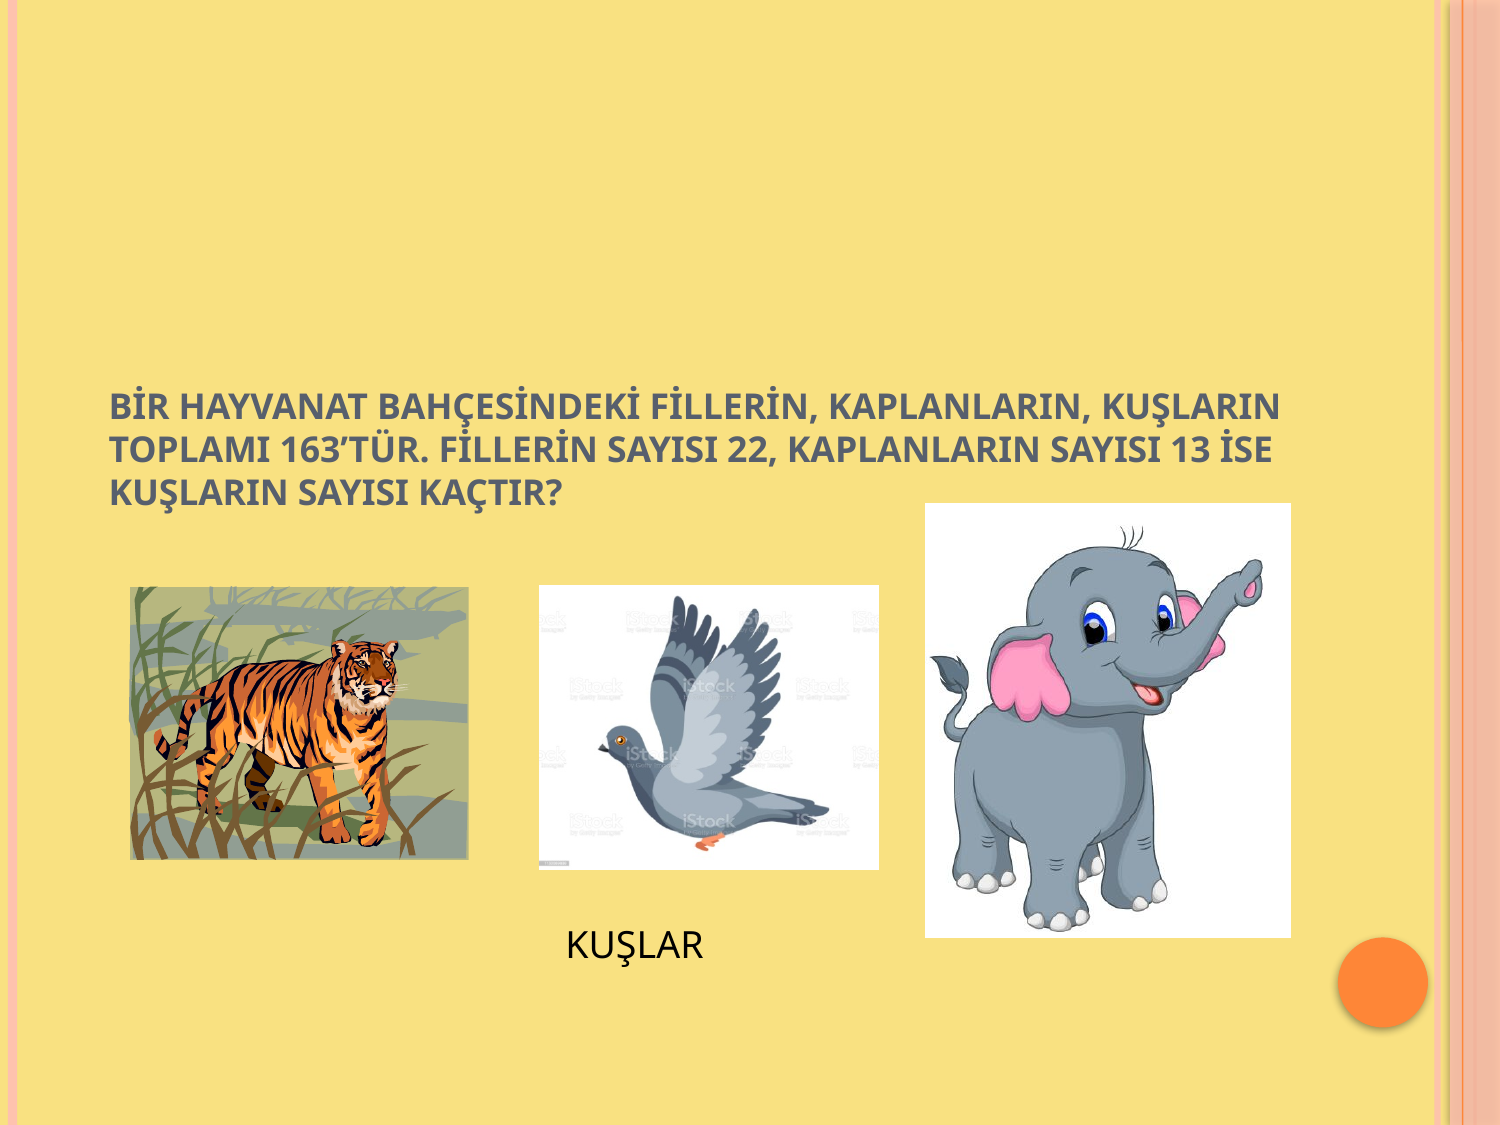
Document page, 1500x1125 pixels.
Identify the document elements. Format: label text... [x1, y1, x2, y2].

picture [538, 585, 880, 870]
picture [128, 585, 470, 861]
title Bir hayvanat bahçesindeki fillerin, KAPLANLARIN, kuşların toplamı 163’tür. Fillerin sayısı 22, KAPlanların sayısı 13 ise kuşların sayısı kaçtır? [93, 375, 1319, 563]
text_box KUŞLAR [550, 913, 809, 974]
picture [925, 503, 1291, 938]
